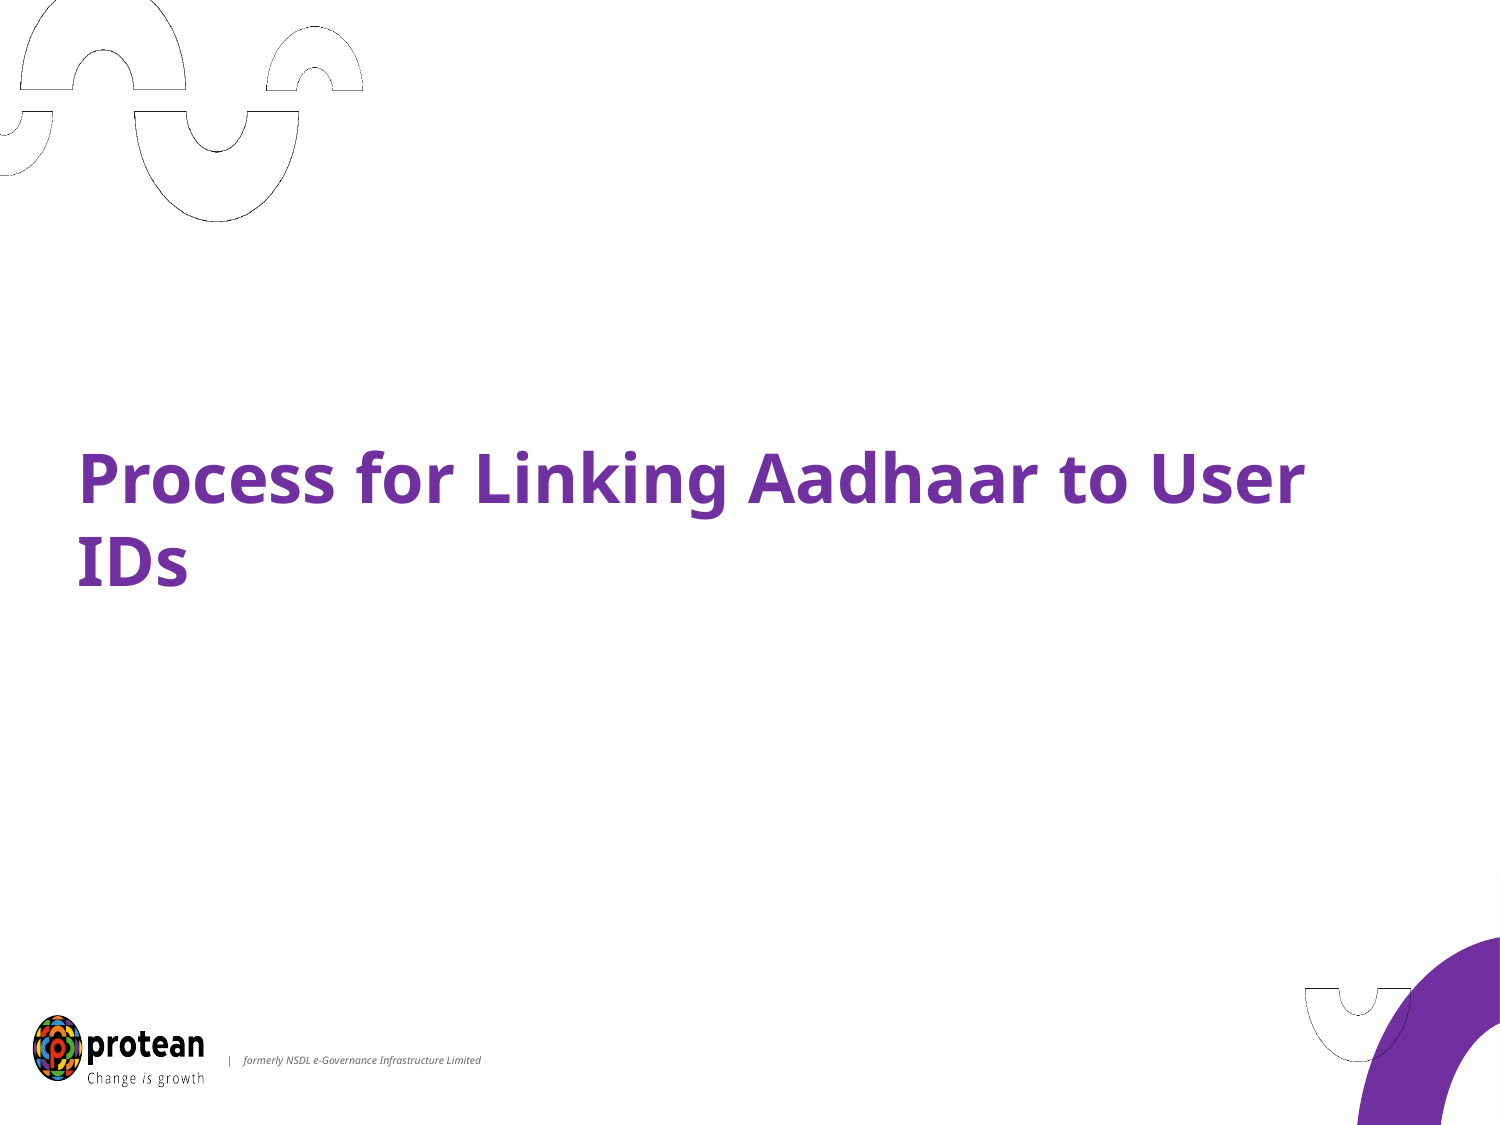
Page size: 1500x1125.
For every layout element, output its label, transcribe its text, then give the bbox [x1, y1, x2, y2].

picture [266, 26, 363, 91]
picture [1305, 988, 1411, 1062]
picture [20, 960, 215, 1125]
picture [134, 111, 299, 222]
text_box Process for Linking Aadhaar to User IDs [62, 427, 1450, 608]
picture [20, 0, 186, 90]
picture [0, 111, 53, 176]
